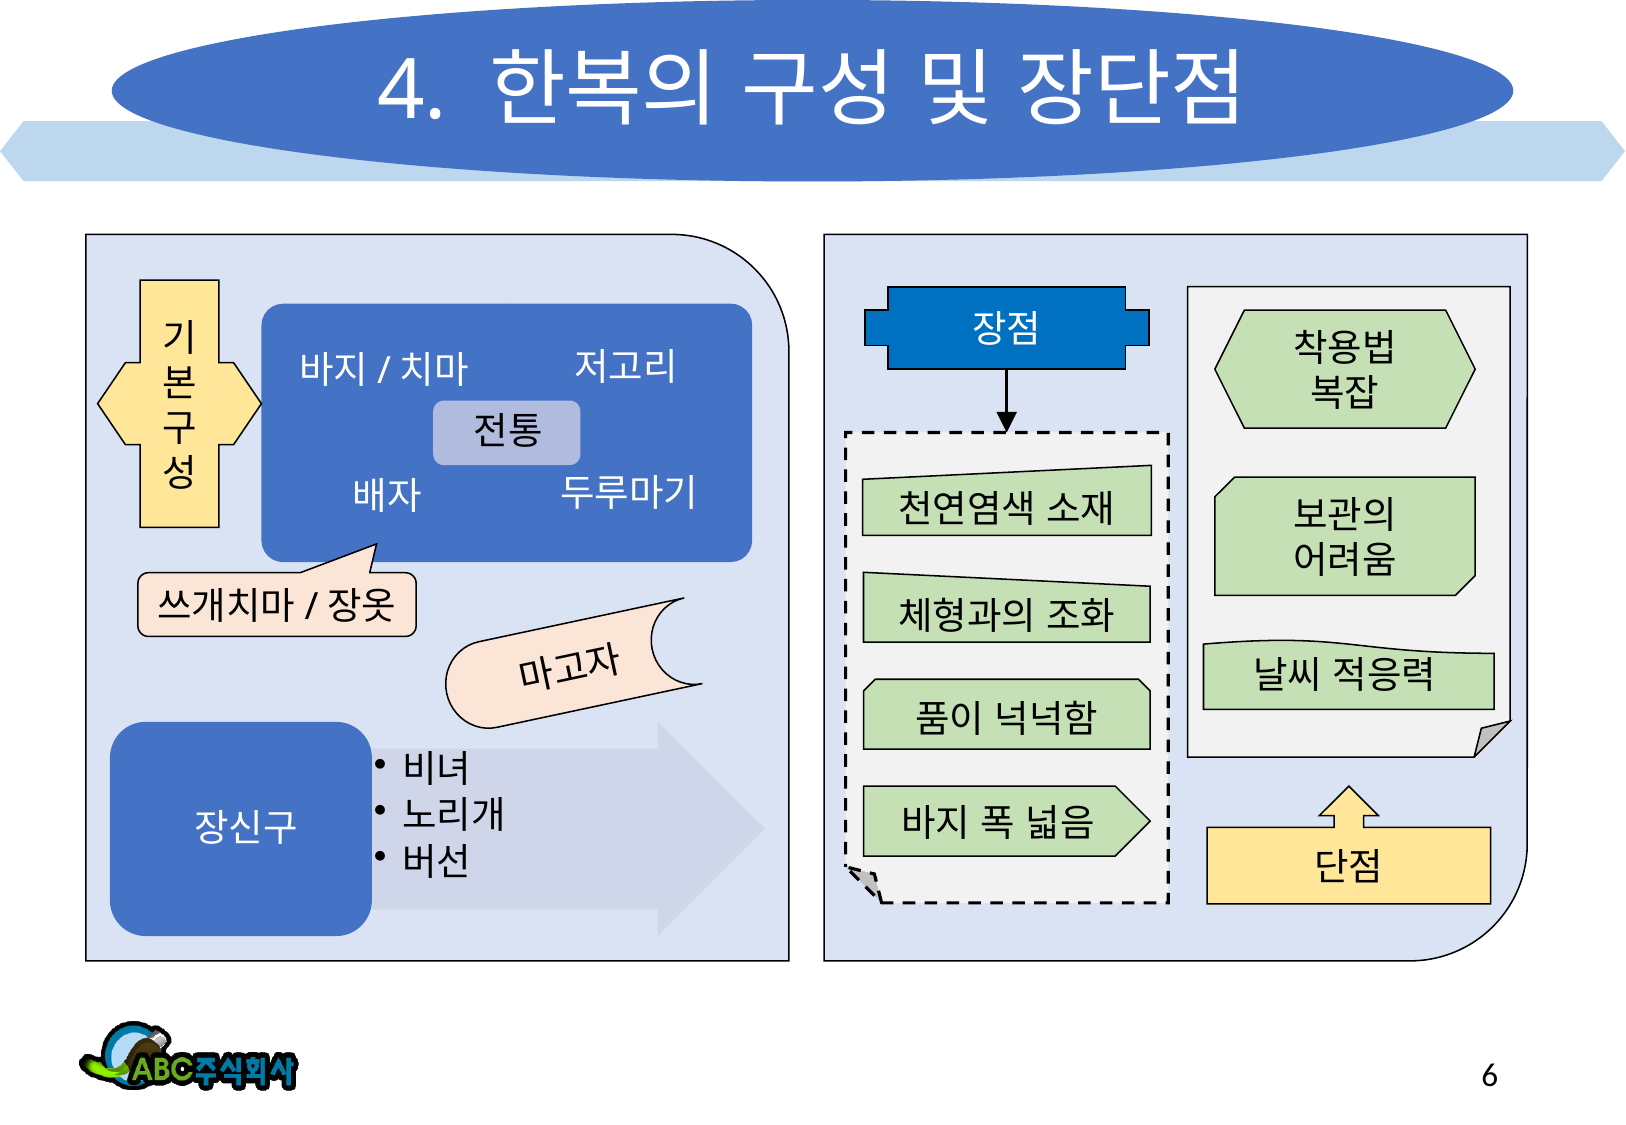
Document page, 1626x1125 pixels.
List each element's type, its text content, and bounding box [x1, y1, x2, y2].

title 4. 한복의 구성 및 장단점 [111, 3, 1514, 182]
slide_number 6 [1147, 1042, 1514, 1103]
text_box 착용법 복잡 [1213, 309, 1477, 430]
text_box 쓰개치마/장옷 [136, 563, 418, 638]
picture [69, 1013, 305, 1096]
text_box 체형과의 조화 [862, 571, 1152, 644]
text_box 보관의 어려움 [1213, 476, 1477, 597]
text_box 단점 [1205, 784, 1492, 905]
text_box 기본 구성 [96, 279, 261, 529]
text_box 천연염색 소재 [861, 464, 1153, 537]
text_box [109, 721, 765, 937]
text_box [261, 303, 753, 563]
text_box 품이 넉넉함 [862, 678, 1152, 751]
text_box [84, 233, 791, 962]
text_box [1202, 639, 1496, 711]
text_box [823, 233, 1529, 962]
text_box [842, 431, 1170, 904]
text_box 바지 폭 넓음 [862, 785, 1152, 858]
text_box 마고자 [444, 596, 703, 721]
text_box 장점 [864, 286, 1150, 370]
text_box [1186, 285, 1514, 759]
text_box 날씨 적응력 [1214, 644, 1476, 704]
